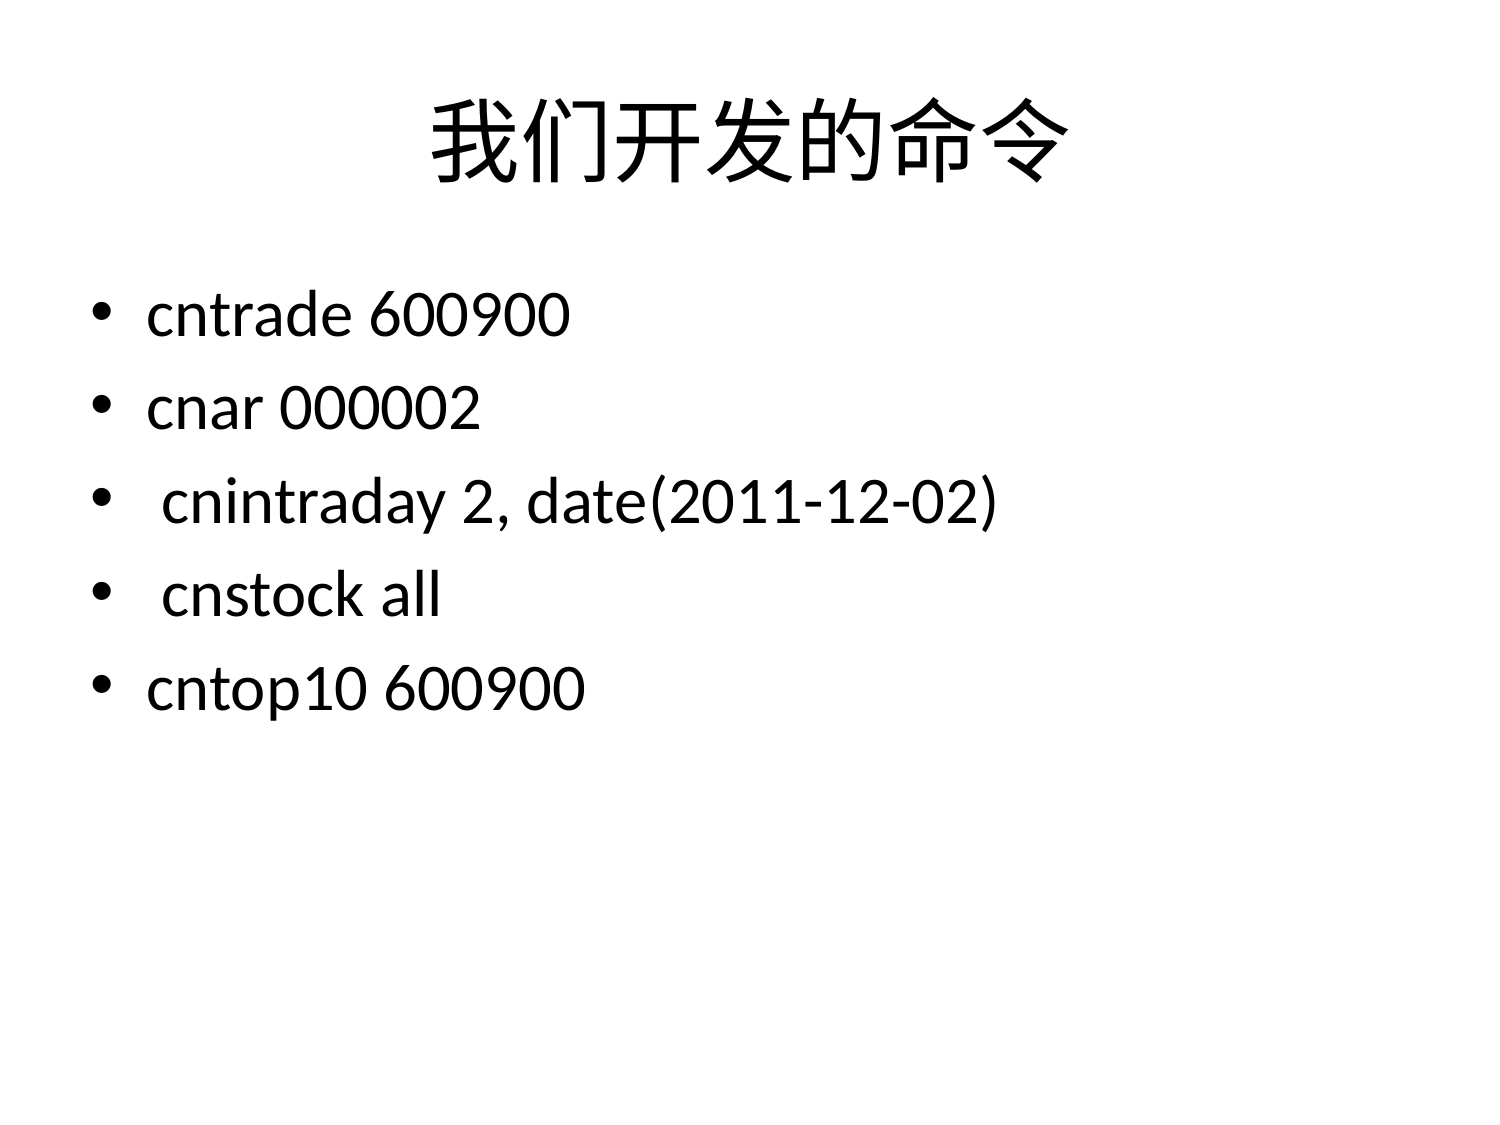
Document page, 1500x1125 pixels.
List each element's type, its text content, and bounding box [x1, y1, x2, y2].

list cntrade 600900 cnar 000002 cnintraday 2, date(2011-12-02) cnstock all cntop10 600900 [75, 262, 1425, 1005]
title 我们开发的命令 [75, 45, 1425, 233]
